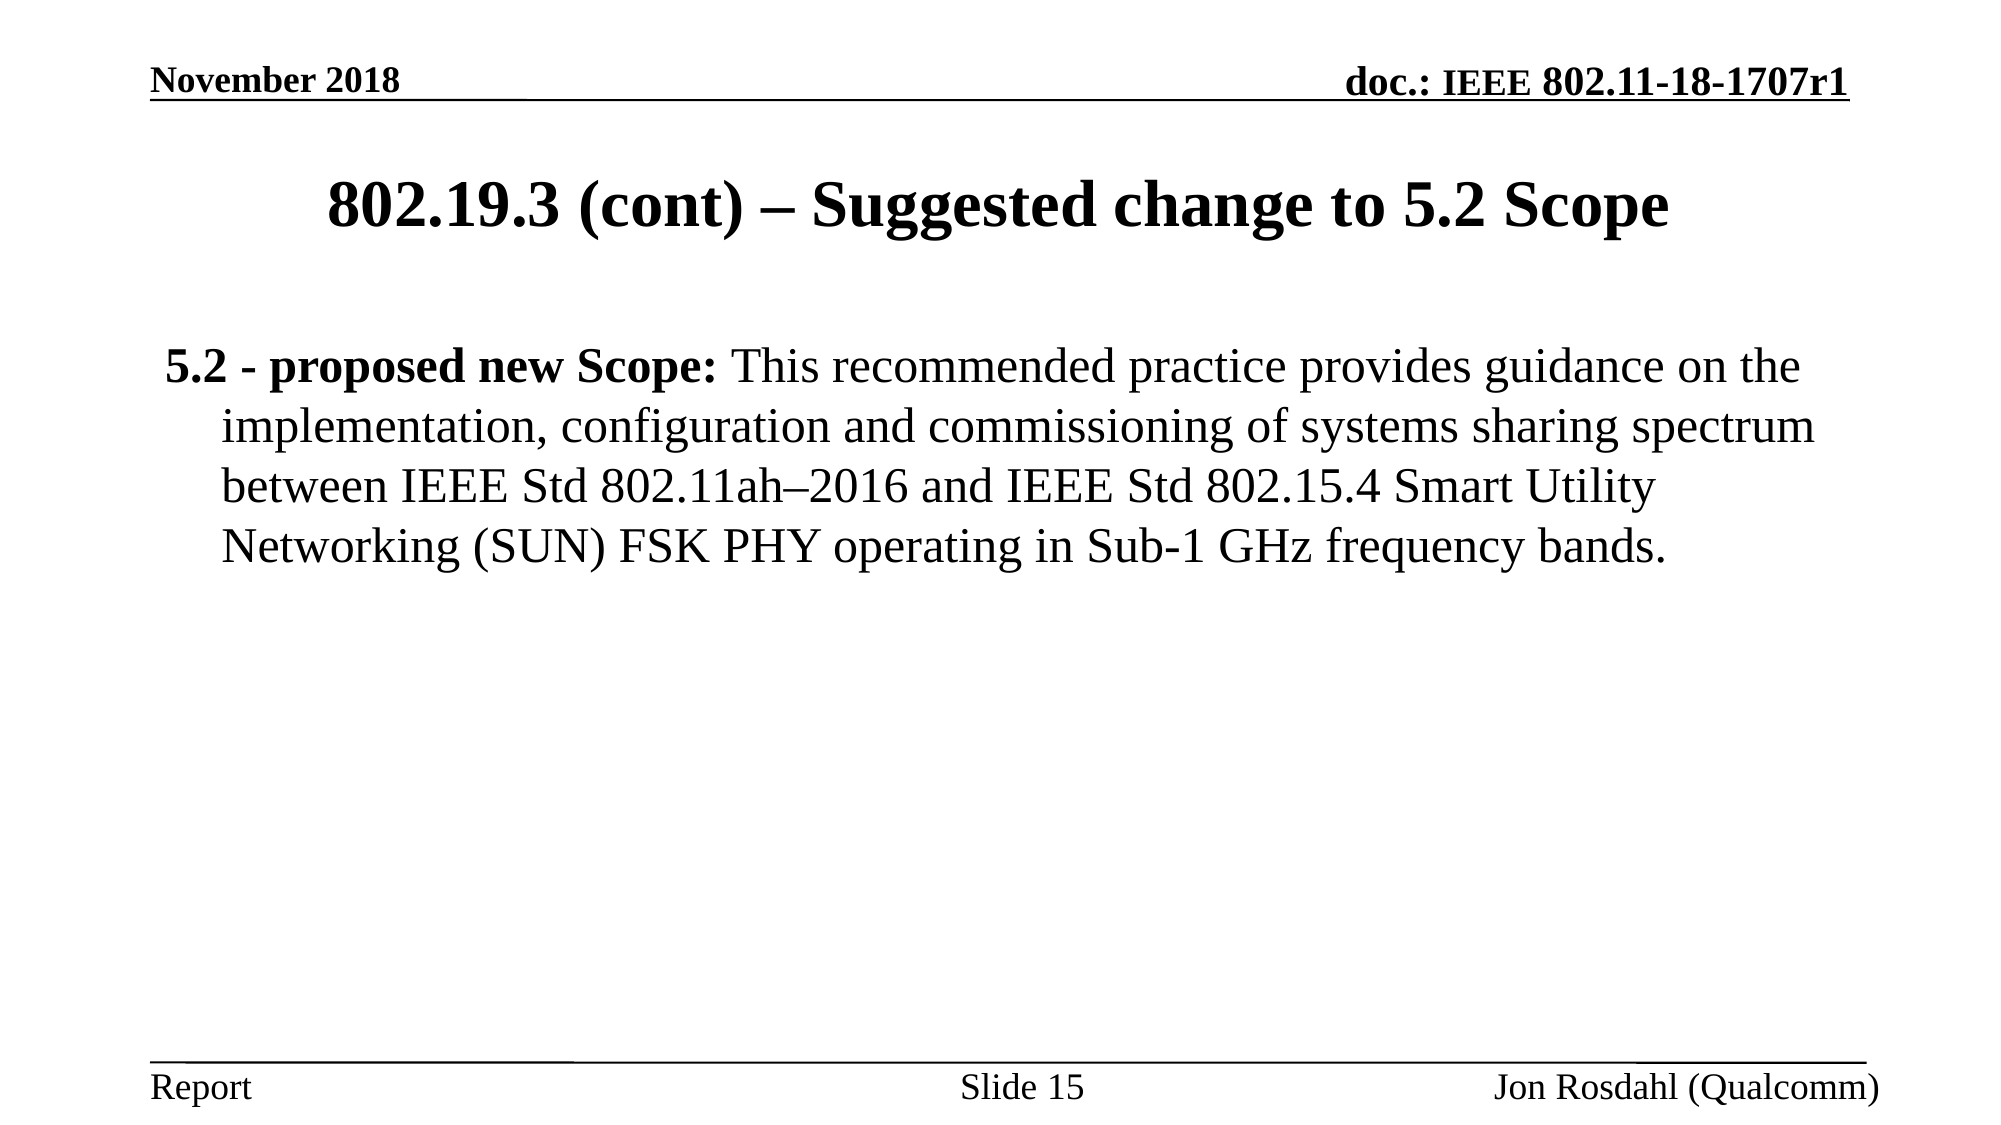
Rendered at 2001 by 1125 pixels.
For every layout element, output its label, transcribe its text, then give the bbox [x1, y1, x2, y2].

footer Jon Rosdahl (Qualcomm) [1436, 1061, 1881, 1108]
slide_number Slide 15 [950, 1061, 1095, 1125]
list 5.2 - proposed new Scope: This recommended practice provides guidance on the implementation, configuration and commissioning of systems sharing spectrum between IEEE Std 802.11ah–2016 and IEEE Std 802.15.4 Smart Utility Networking (SUN) FSK PHY operating in Sub-1 GHz frequency bands. [149, 324, 1850, 1000]
title 802.19.3 (cont) – Suggested change to 5.2 Scope [149, 112, 1850, 288]
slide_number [149, 49, 431, 100]
